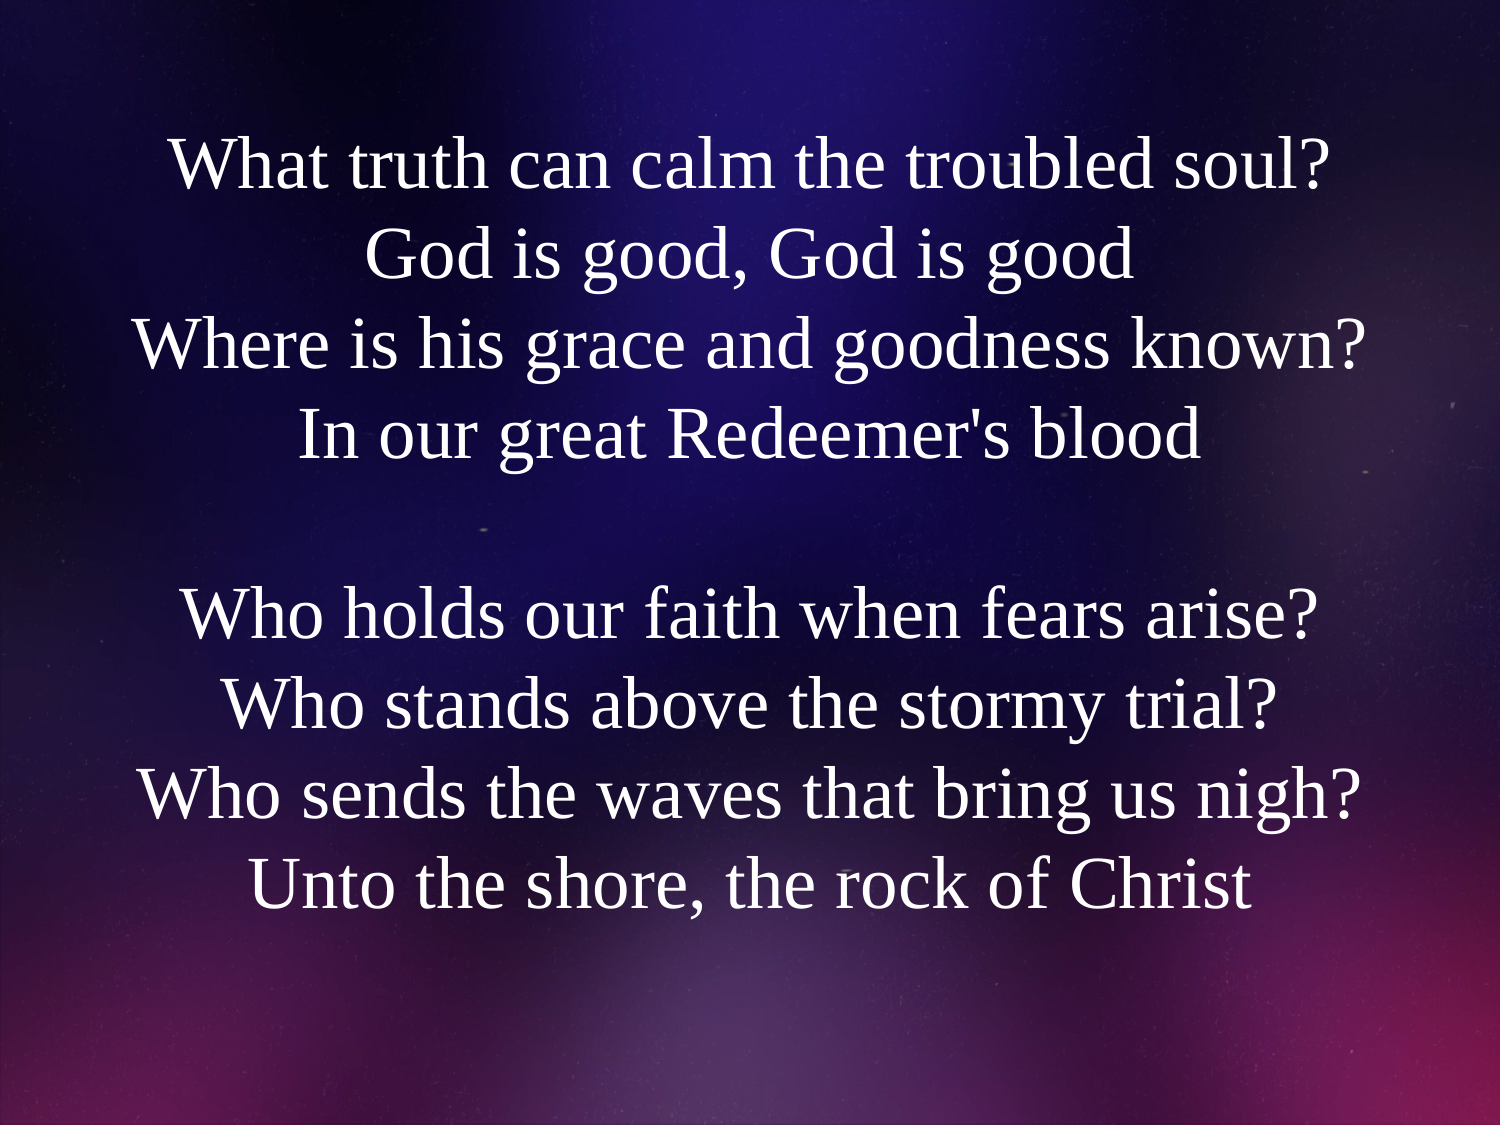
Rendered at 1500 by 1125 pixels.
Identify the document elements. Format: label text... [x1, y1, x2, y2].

title What truth can calm the troubled soul? God is good, God is good Where is his grace and goodness known? In our great Redeemer's blood Who holds our faith when fears arise? Who stands above the stormy trial? Who sends the waves that bring us nigh? Unto the shore, the rock of Christ [112, 425, 1388, 613]
picture [0, 0, 1500, 1125]
